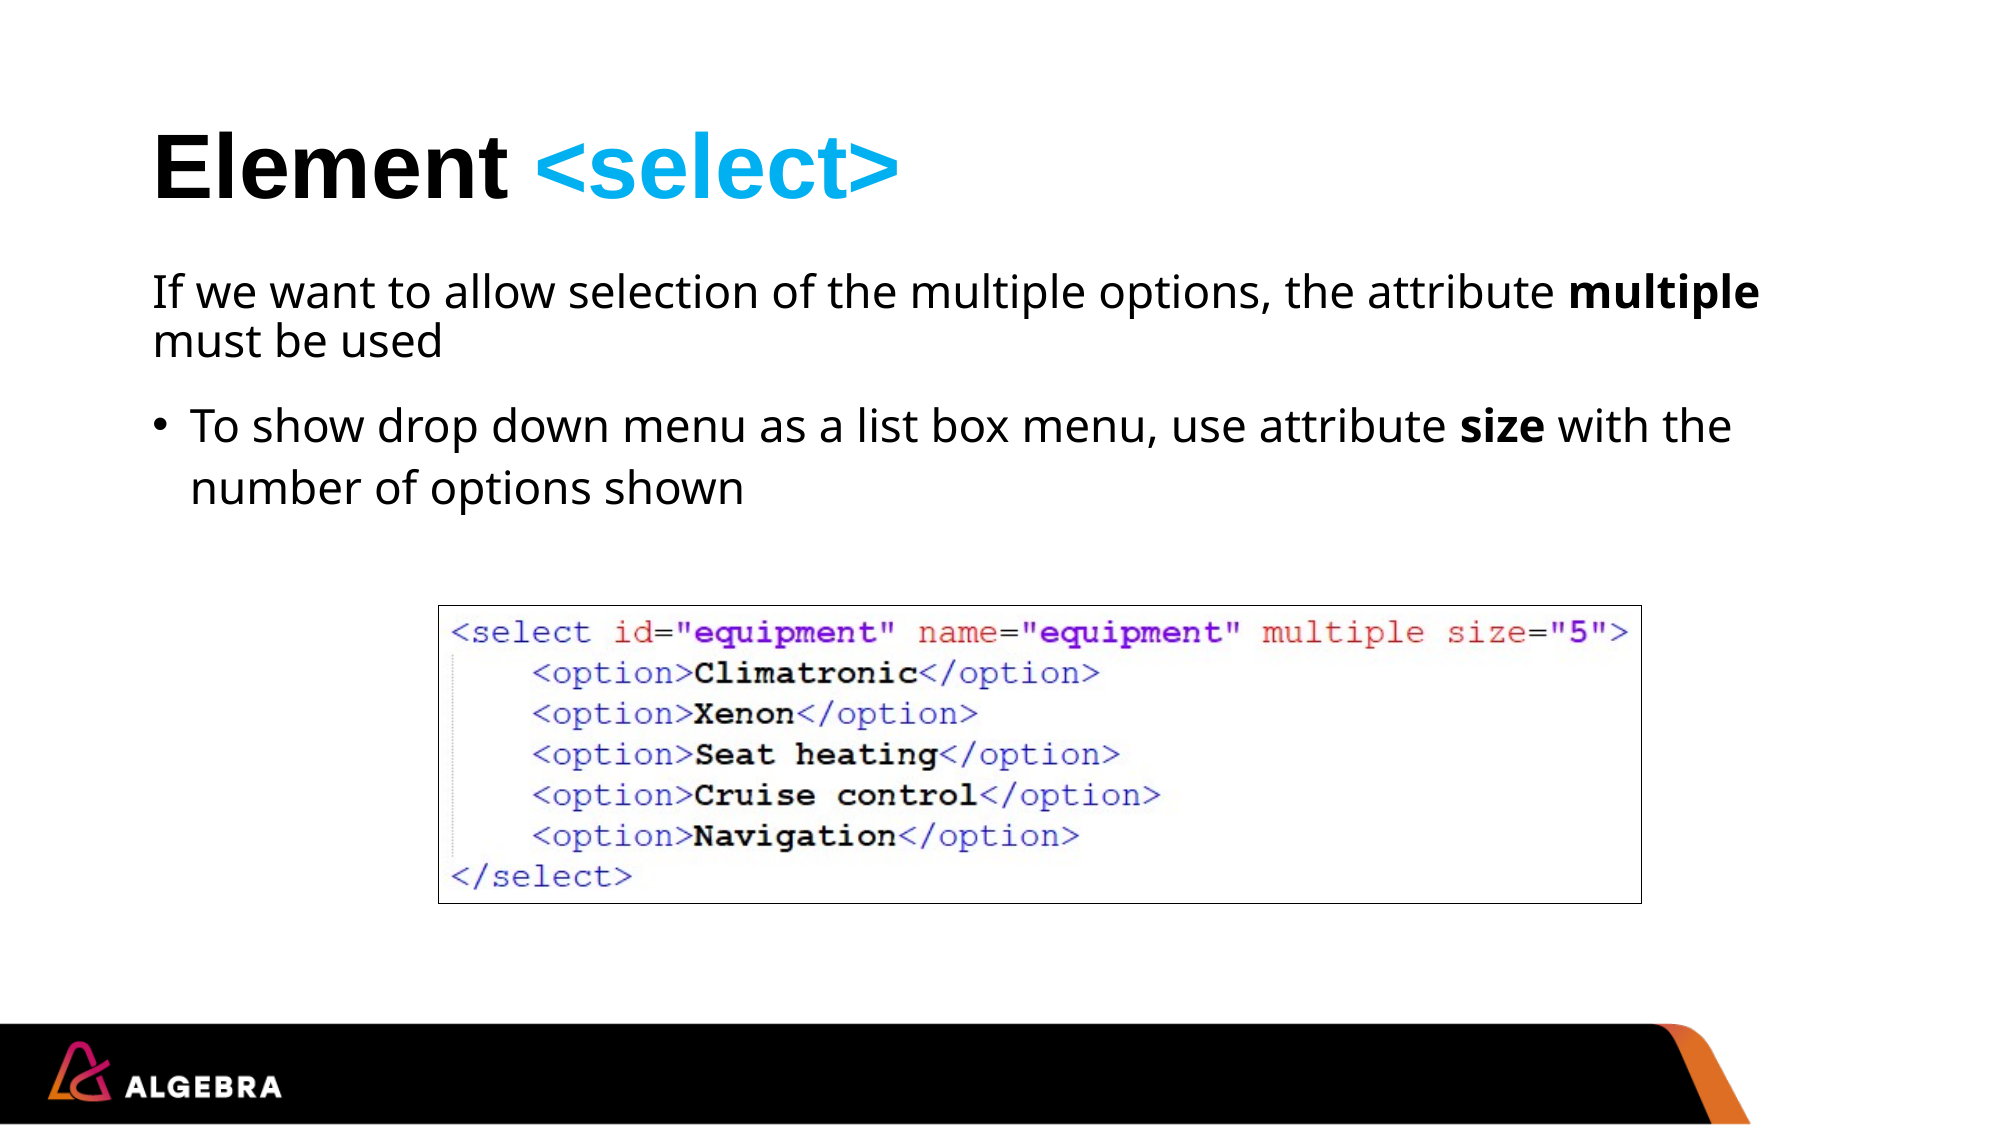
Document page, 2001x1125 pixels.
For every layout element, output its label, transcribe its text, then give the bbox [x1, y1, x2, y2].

picture [0, 1023, 1958, 1125]
list If we want to allow selection of the multiple options, the attribute multiple must be used To show drop down menu as a list box menu, use attribute size with the number of options shown [137, 261, 1863, 1094]
title Element <select> [137, 59, 1863, 261]
picture [438, 605, 1642, 904]
